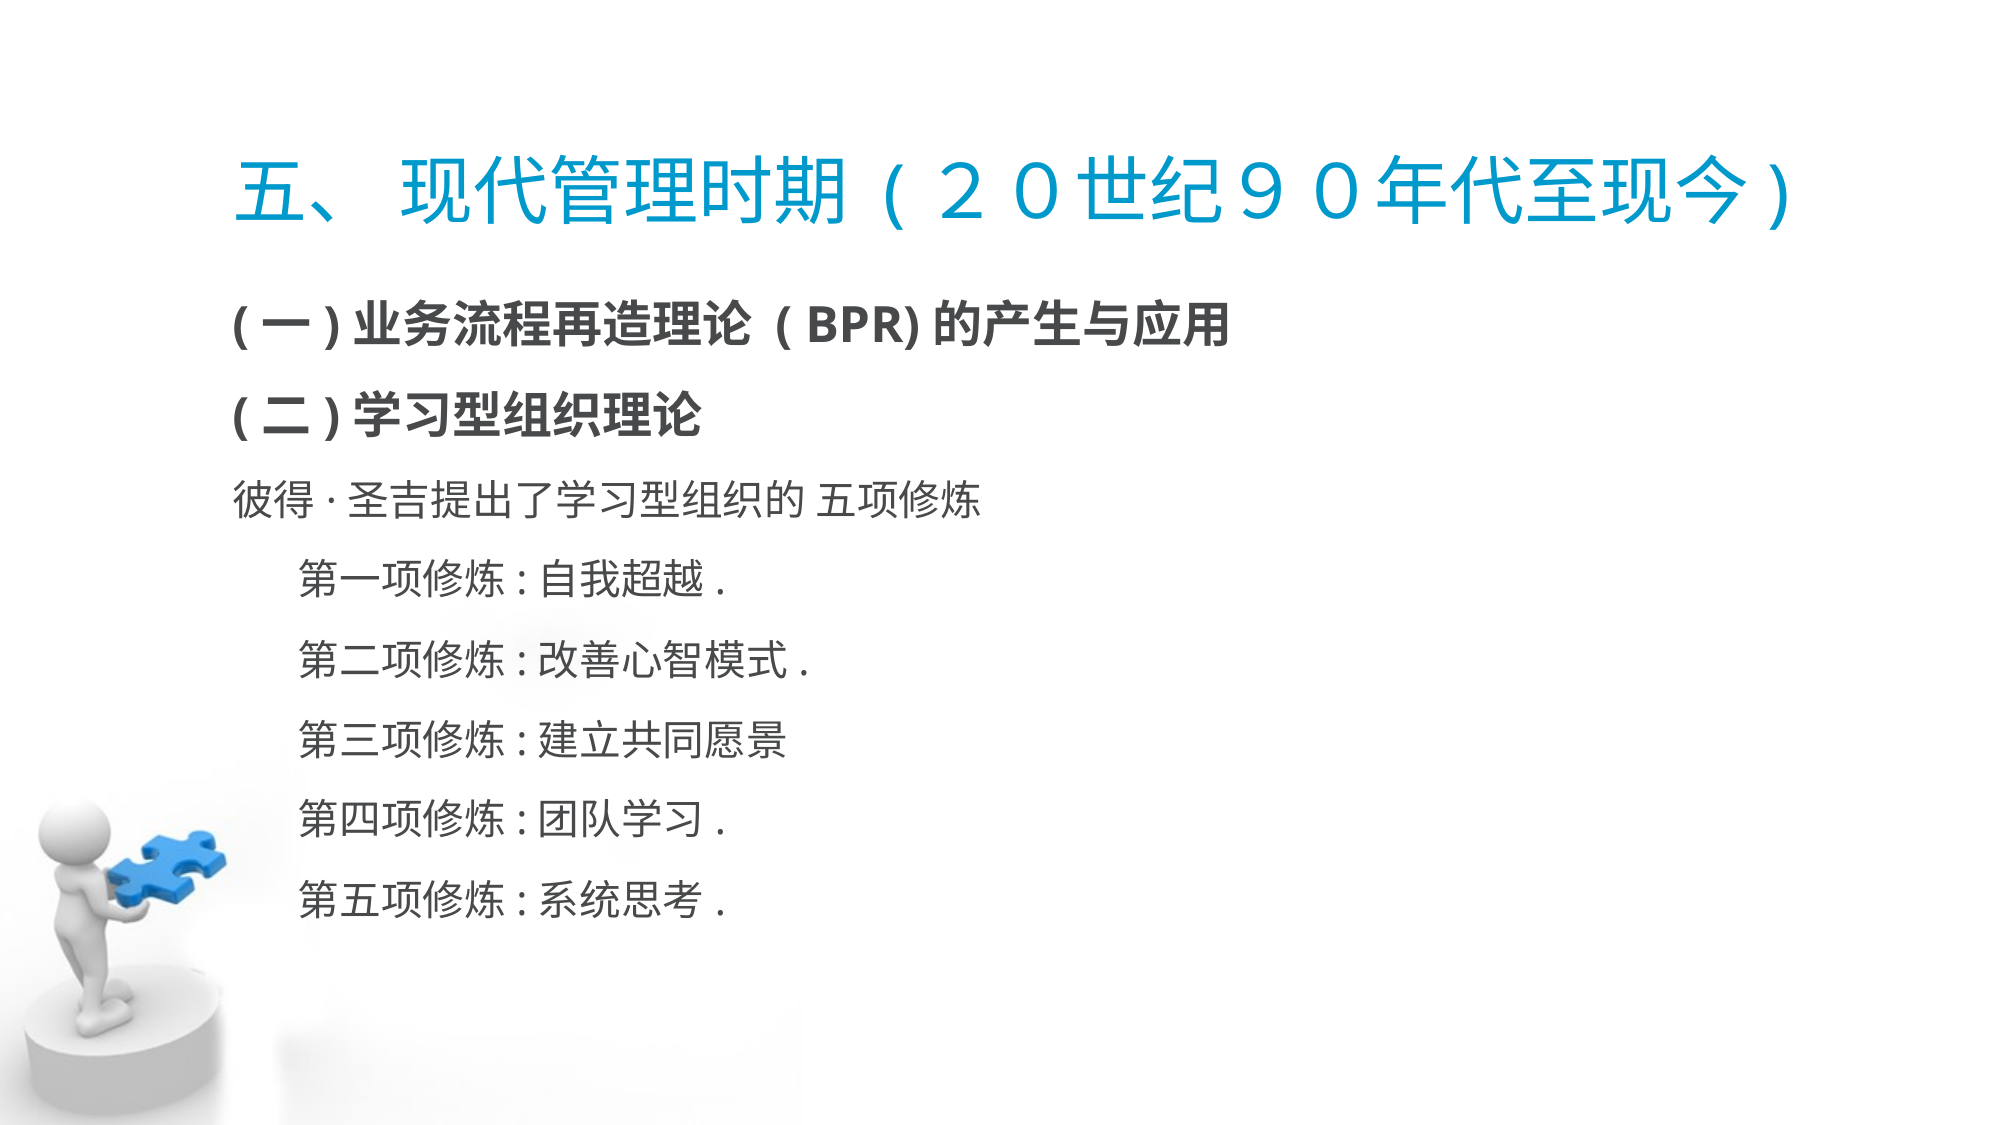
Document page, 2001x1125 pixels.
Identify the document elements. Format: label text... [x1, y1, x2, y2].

picture [0, 383, 1296, 1125]
list (一)业务流程再造理论 ( BPR)的产生与应用 (二)学习型组织理论 彼得·圣吉提出了学习型组织的 五项修炼 第一项修炼:自我超越. 第二项修炼:改善心智模式. 第三项修炼:建立共同愿景 第四项修炼:团队学习. 第五项修炼:系统思考. [217, 278, 1873, 1014]
title 五、 现代管理时期 (２０世纪９０年代至现今) [217, 128, 1880, 260]
